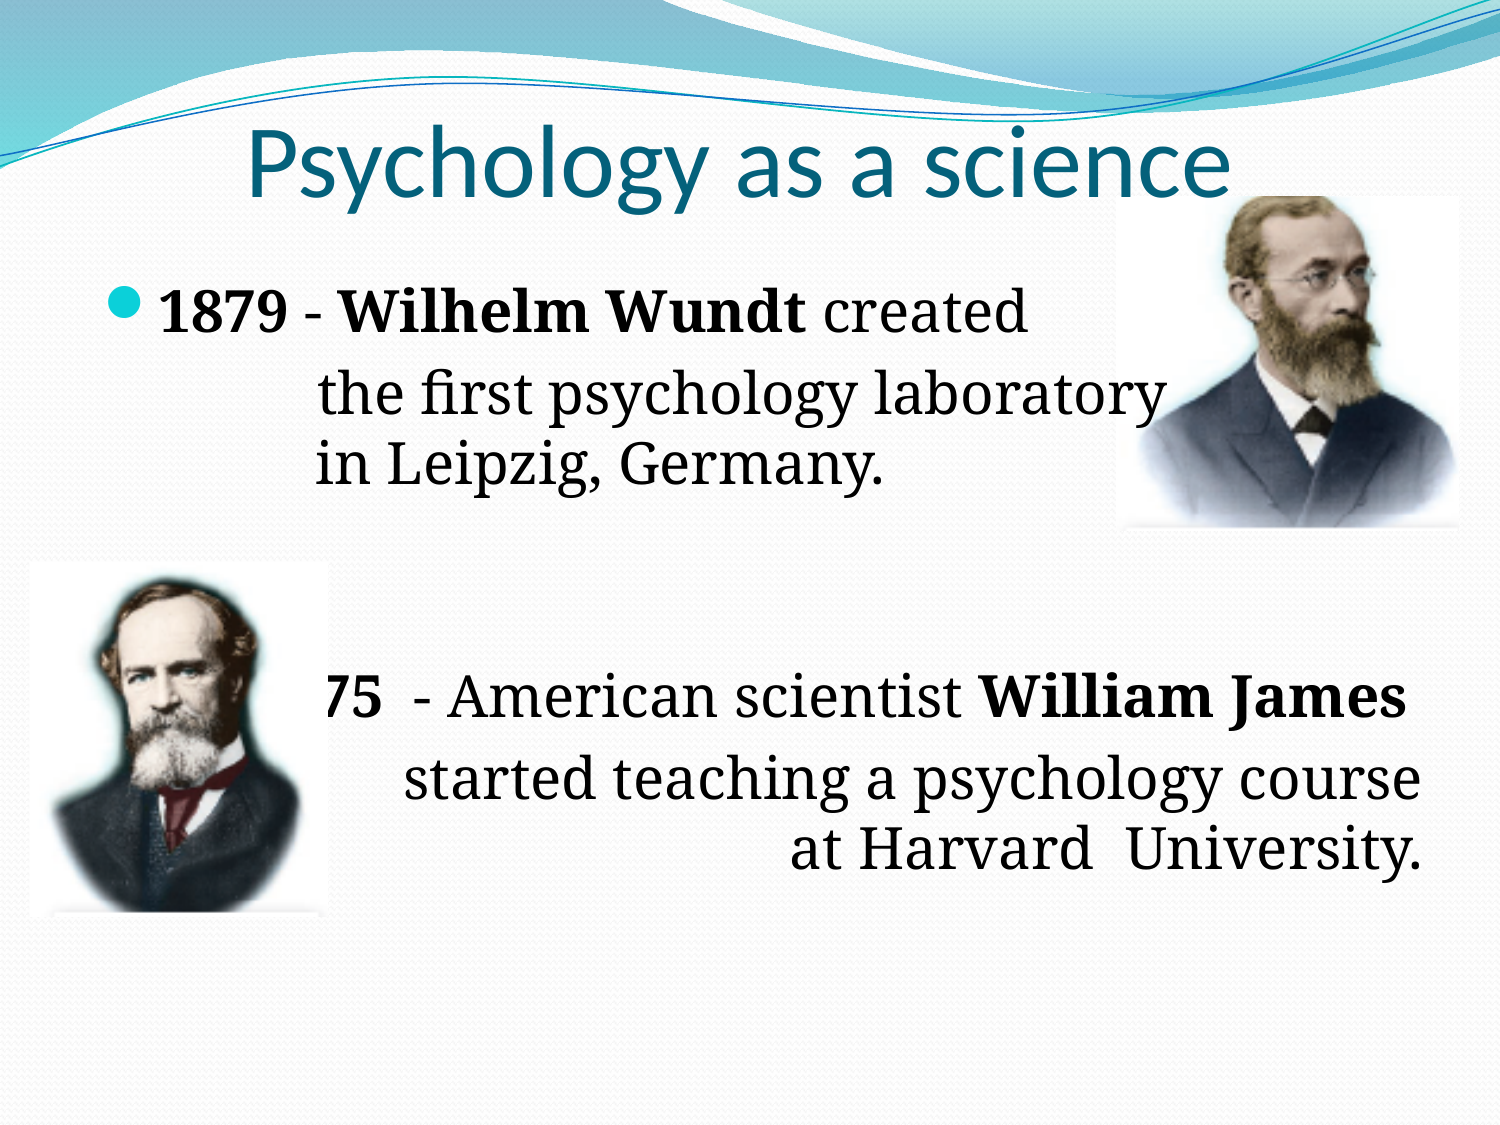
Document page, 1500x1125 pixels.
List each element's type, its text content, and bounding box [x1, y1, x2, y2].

list 1879 - Wilhelm Wundt created the first psychology laboratory in Leipzig, Germany. 1875 - American scientist William James started teaching a psychology course at Harvard University. [88, 266, 1439, 988]
title Psychology as a science [64, 30, 1416, 219]
picture [29, 562, 329, 918]
picture [1115, 196, 1460, 531]
